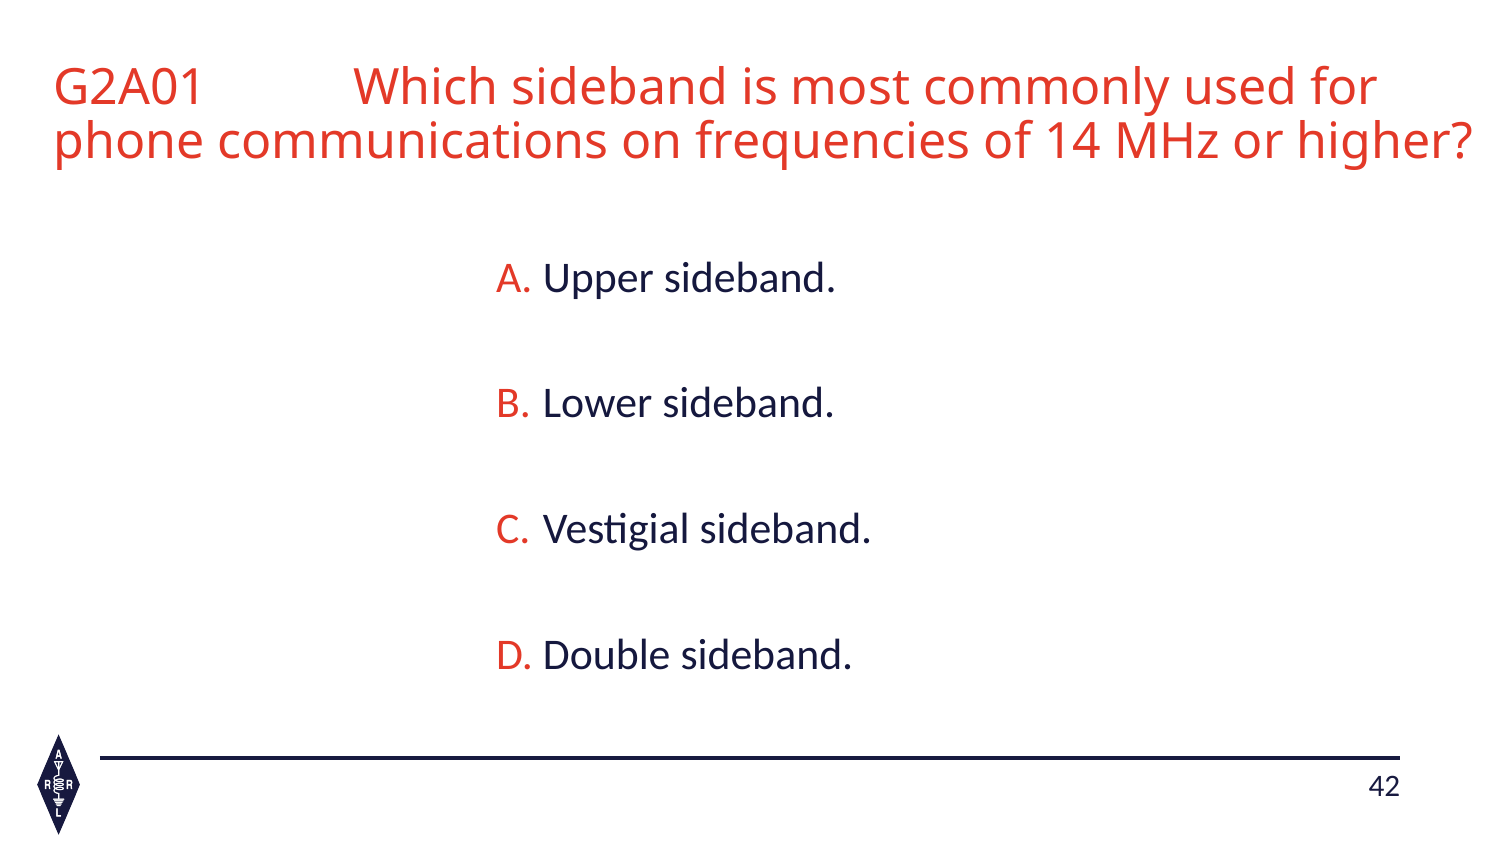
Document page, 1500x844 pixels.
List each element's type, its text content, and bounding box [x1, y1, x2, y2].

title G2A01 Which sideband is most commonly used for phone communications on frequencies of 14 MHz or higher? [53, 55, 1500, 205]
picture [37, 734, 80, 835]
slide_number 42 [1302, 761, 1400, 807]
list Upper sideband. Lower sideband. Vestigial sideband. Double sideband. [496, 248, 1004, 749]
